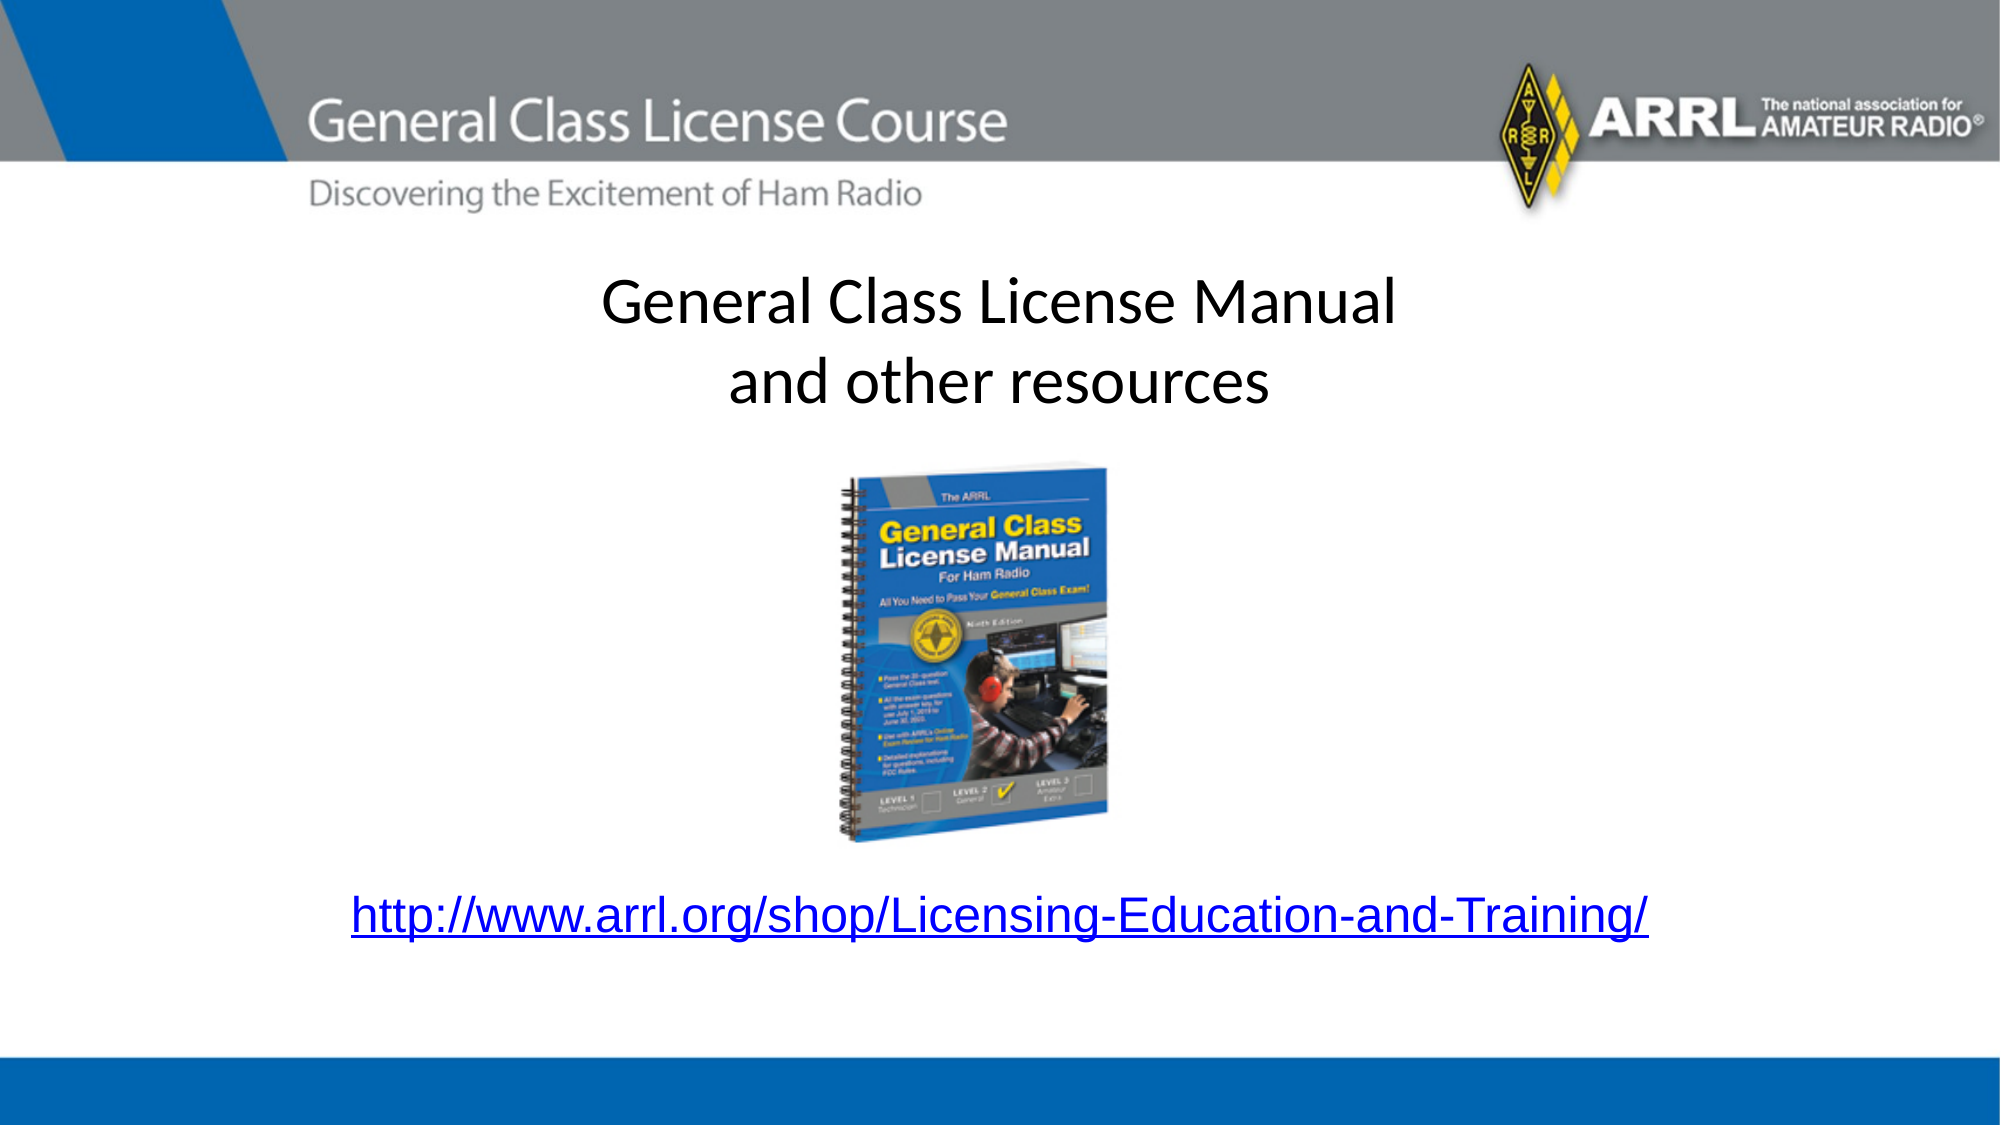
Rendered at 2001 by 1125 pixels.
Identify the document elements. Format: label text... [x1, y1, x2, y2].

picture [0, 0, 2001, 1125]
title General Class License Manual and other resources [99, 249, 1900, 388]
list http://www.arrl.org/shop/Licensing-Education-and-Training/ [99, 525, 1900, 1005]
